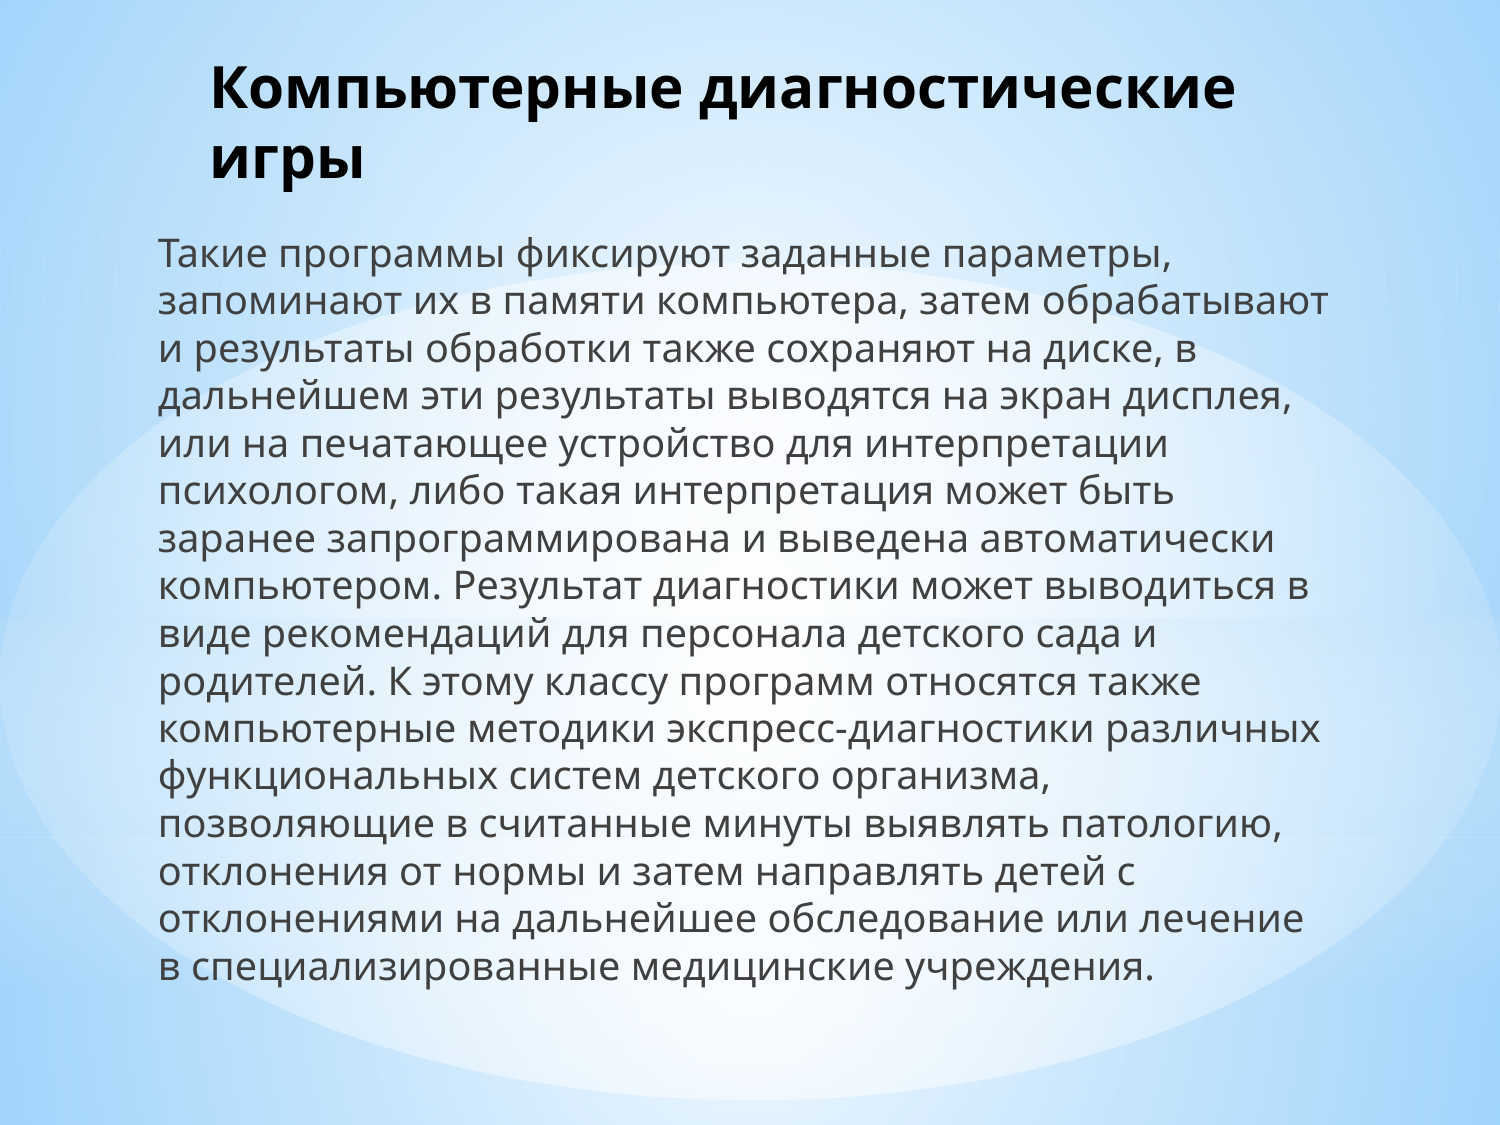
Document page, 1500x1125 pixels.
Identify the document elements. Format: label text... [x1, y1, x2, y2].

list Такие программы фиксируют заданные параметры, запоминают их в памяти компьютера, затем обрабатывают и результаты обработки также сохраняют на диске, в дальнейшем эти результаты выводятся на экран дисплея, или на печатающее устройство для интерпретации психологом, либо такая интерпретация может быть заранее запрограммирована и выведена автоматически компьютером. Результат диагностики может выводиться в виде рекомендаций для персонала детского сада и родителей. К этому классу программ относятся также компьютерные методики экспресс-диагностики различных функциональных систем детского организма, позволяющие в считанные минуты выявлять патологию, отклонения от нормы и затем направлять детей с отклонениями на дальнейшее обследование или лечение в специализированные медицинские учреждения. [135, 219, 1352, 1050]
title Компьютерные диагностические игры [194, 42, 1264, 219]
